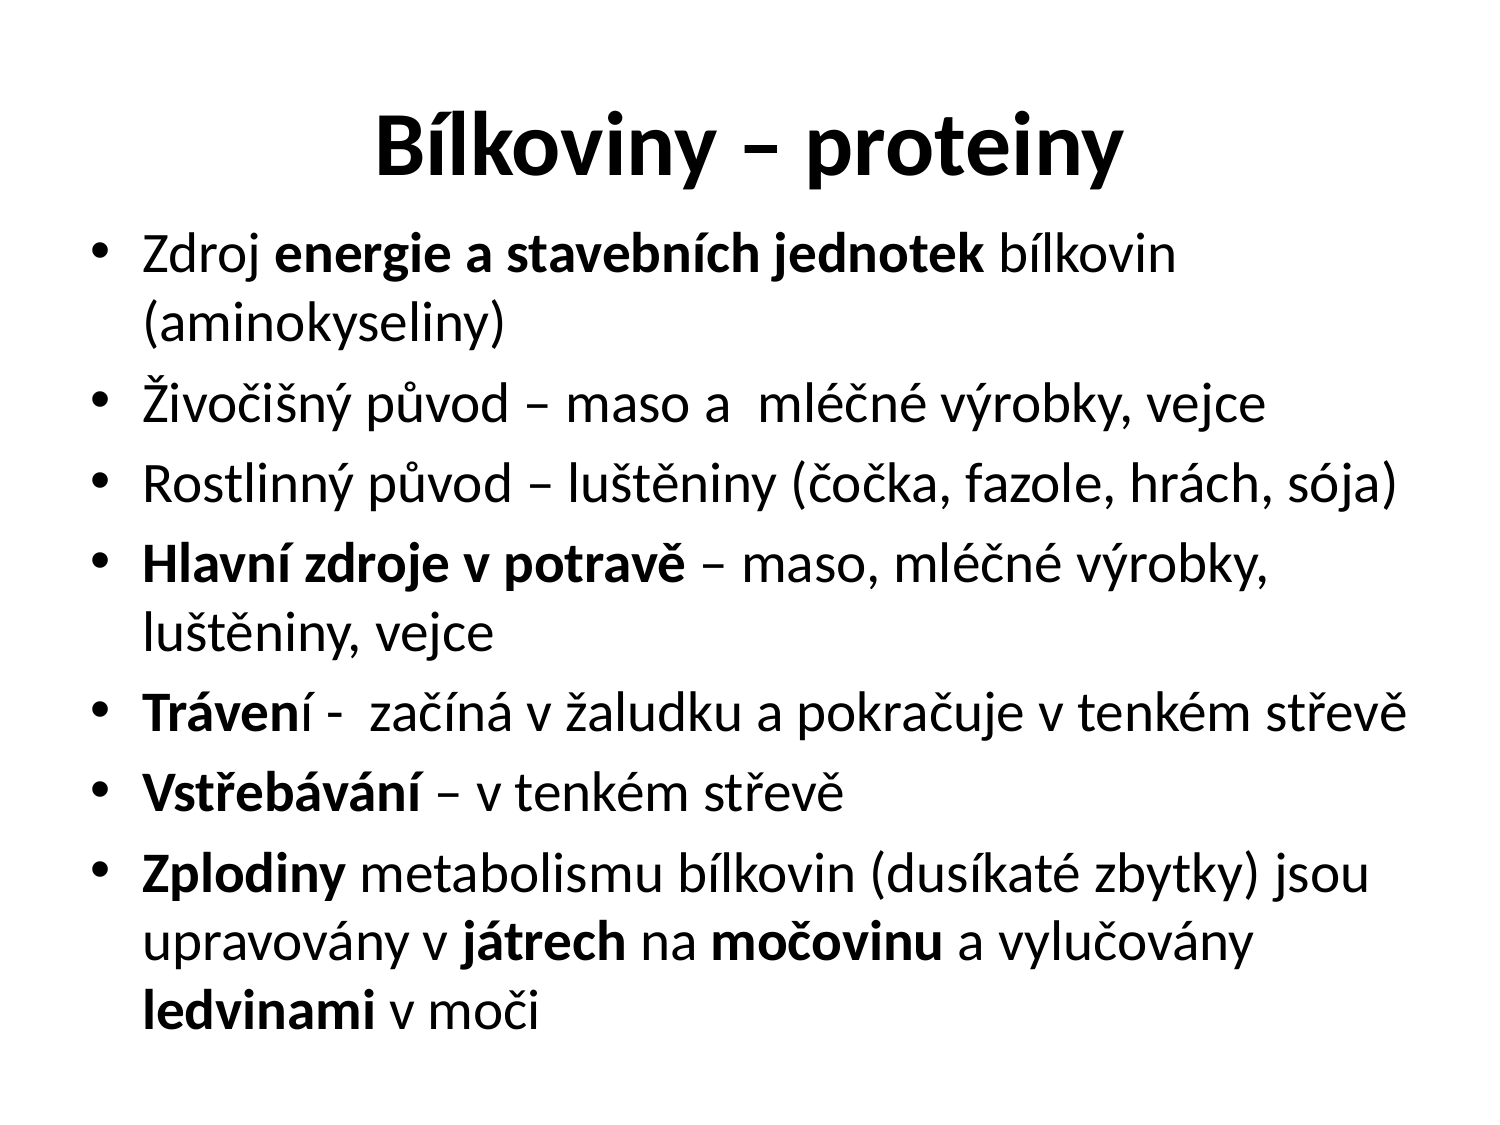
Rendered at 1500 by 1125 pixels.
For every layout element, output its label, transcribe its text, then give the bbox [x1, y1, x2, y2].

title Bílkoviny – proteiny [75, 45, 1425, 208]
list Zdroj energie a stavebních jednotek bílkovin (aminokyseliny) Živočišný původ – maso a mléčné výrobky, vejce Rostlinný původ – luštěniny (čočka, fazole, hrách, sója) Hlavní zdroje v potravě – maso, mléčné výrobky, luštěniny, vejce Trávení - začíná v žaludku a pokračuje v tenkém střevě Vstřebávání – v tenkém střevě Zplodiny metabolismu bílkovin (dusíkaté zbytky) jsou upravovány v játrech na močovinu a vylučovány ledvinami v moči [75, 208, 1425, 1125]
